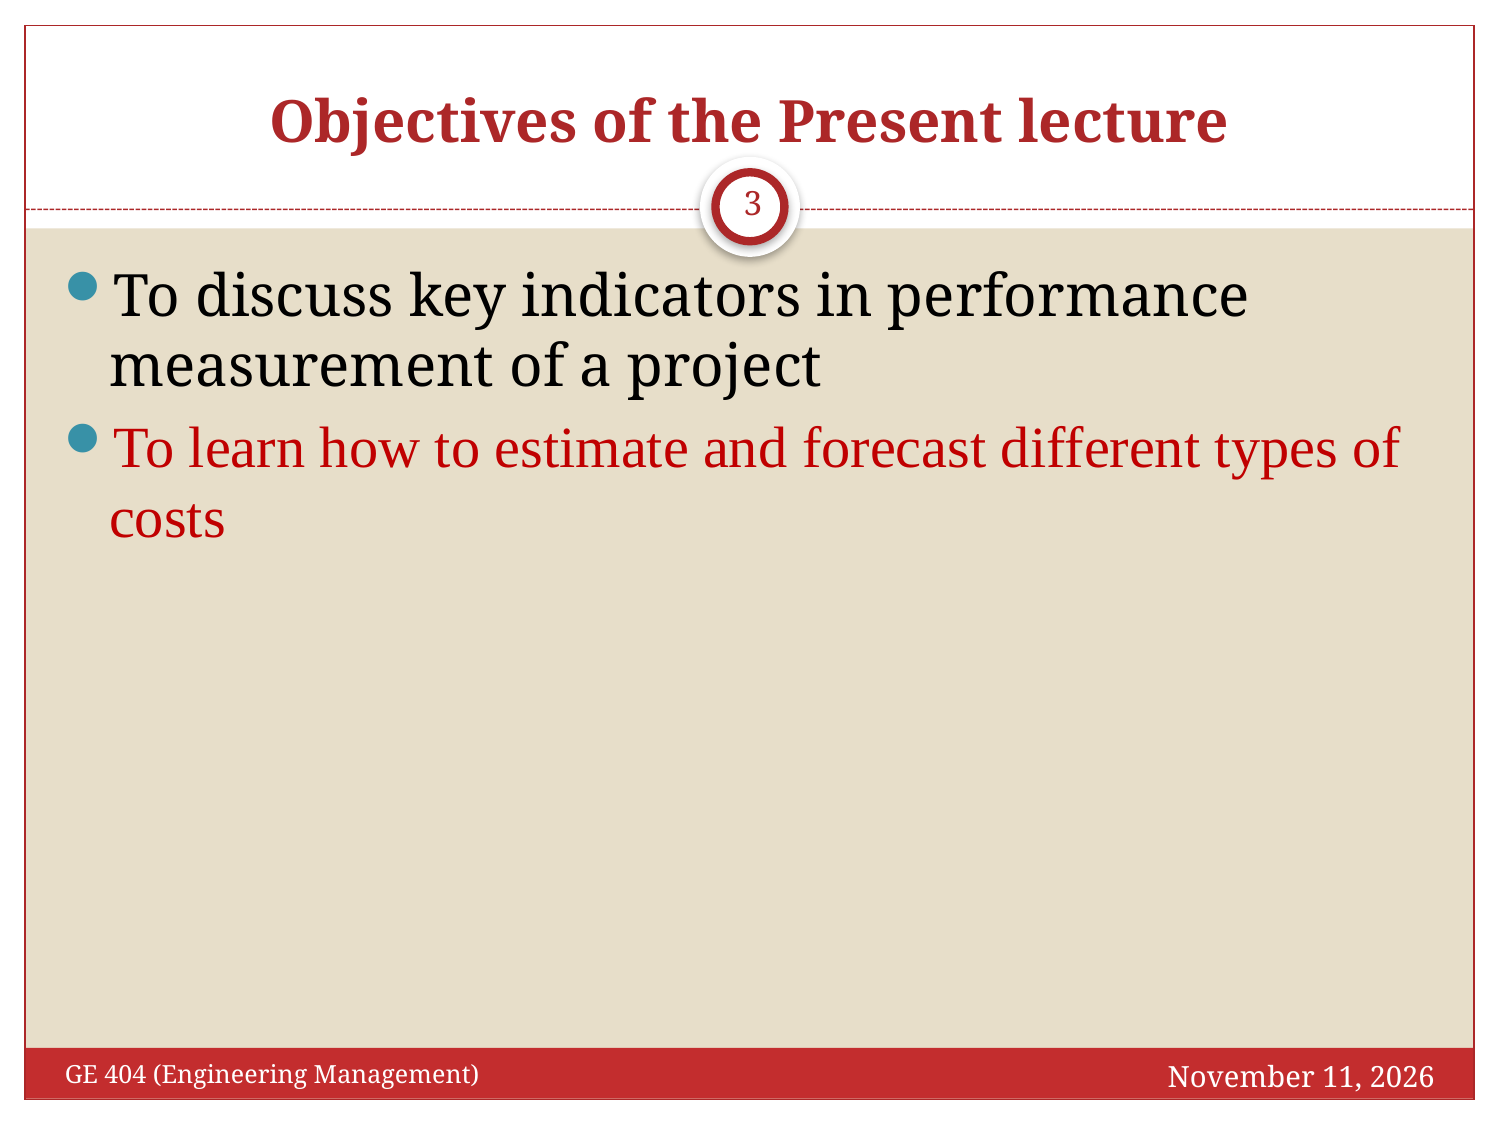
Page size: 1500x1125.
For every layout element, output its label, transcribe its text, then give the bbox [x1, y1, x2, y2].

footer GE 404 (Engineering Management) [50, 1051, 638, 1112]
list To discuss key indicators in performance measurement of a project To learn how to estimate and forecast different types of costs [49, 250, 1445, 1001]
slide_number 3 [715, 168, 791, 241]
title Objectives of the Present lecture [49, 37, 1450, 162]
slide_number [950, 1050, 1450, 1111]
